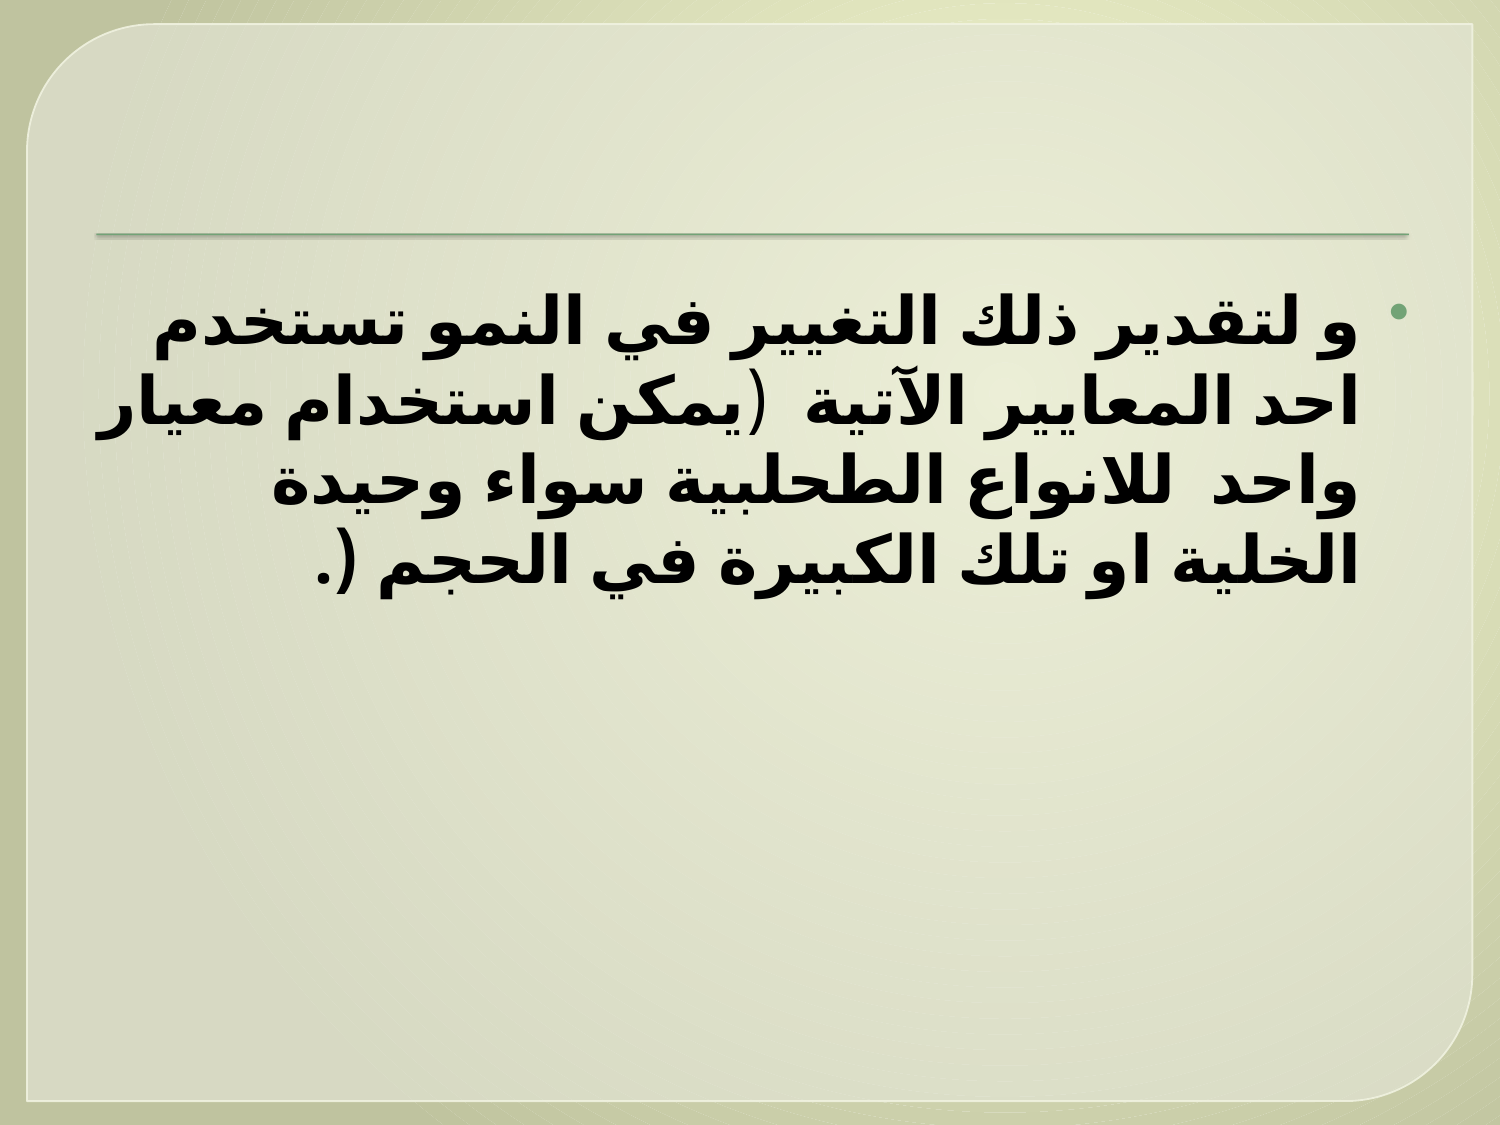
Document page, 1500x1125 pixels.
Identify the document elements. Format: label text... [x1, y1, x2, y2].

list و لتقدير ذلك التغيير في النمو تستخدم احد المعايير الآتية (يمكن استخدام معيار واحد للانواع الطحلبية سواء وحيدة الخلية او تلك الكبيرة في الحجم (. [75, 270, 1425, 1013]
